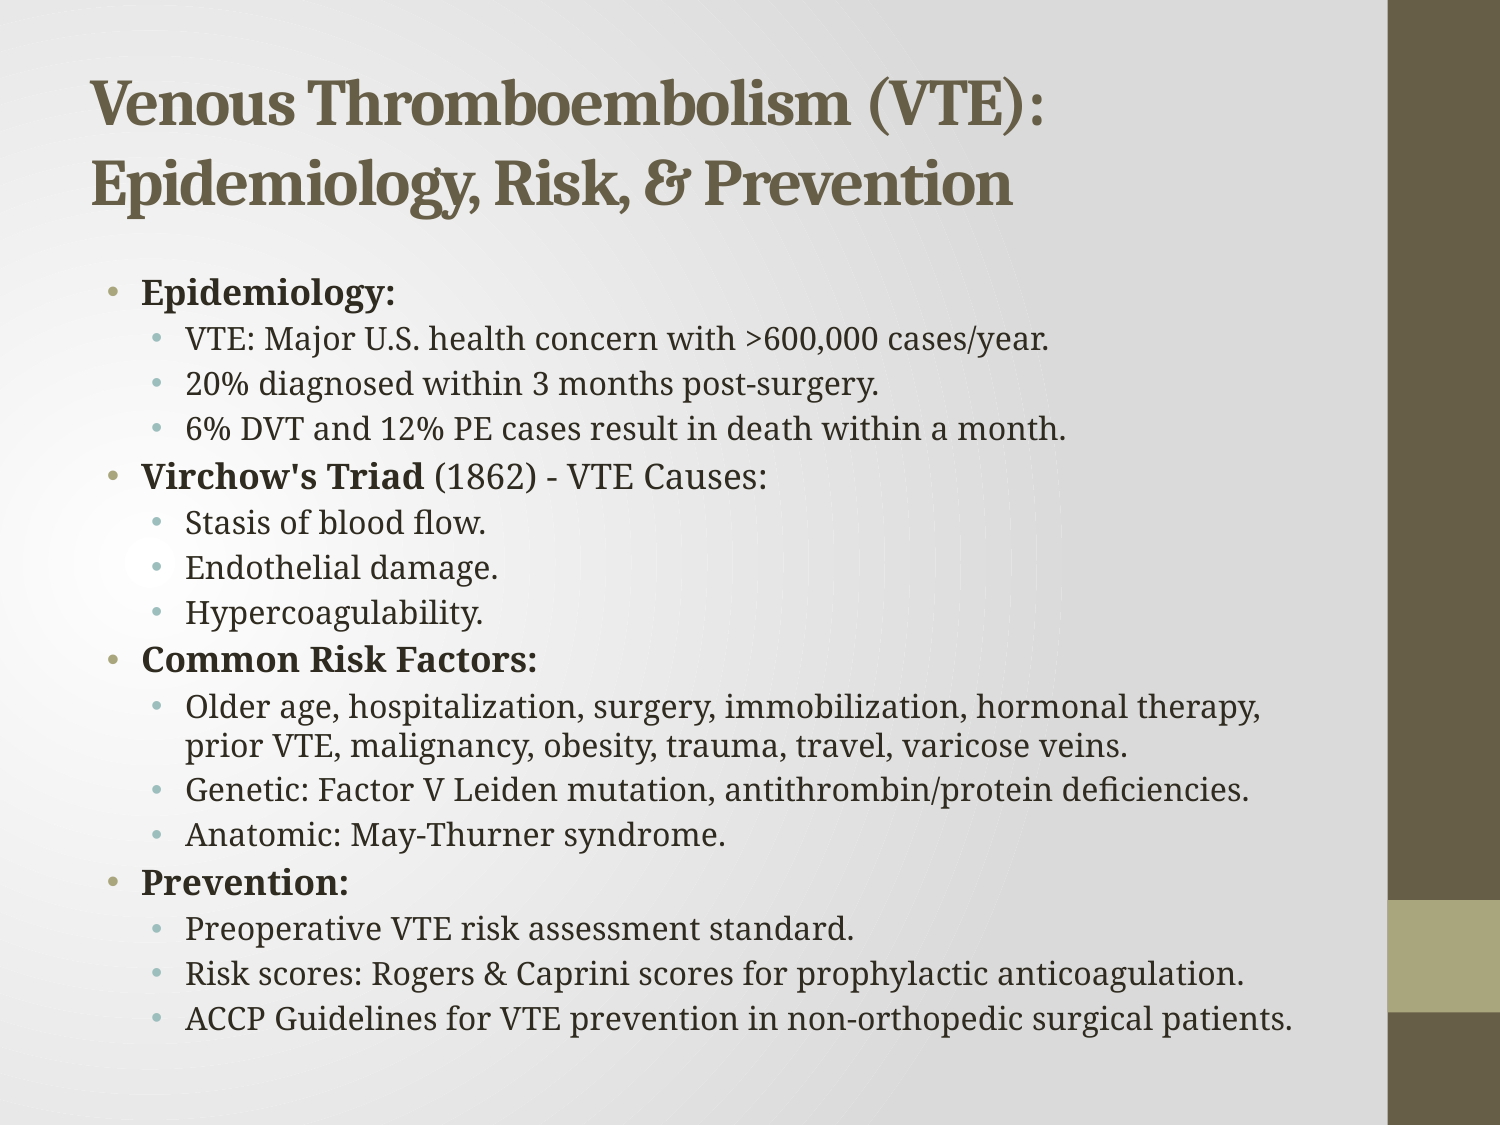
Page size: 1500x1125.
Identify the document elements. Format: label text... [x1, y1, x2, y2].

title Venous Thromboembolism (VTE): Epidemiology, Risk, & Prevention [75, 45, 1325, 233]
list Epidemiology: VTE: Major U.S. health concern with >600,000 cases/year. 20% diagnosed within 3 months post-surgery. 6% DVT and 12% PE cases result in death within a month. Virchow's Triad (1862) - VTE Causes: Stasis of blood flow. Endothelial damage. Hypercoagulability. Common Risk Factors: Older age, hospitalization, surgery, immobilization, hormonal therapy, prior VTE, malignancy, obesity, trauma, travel, varicose veins. Genetic: Factor V Leiden mutation, antithrombin/protein deficiencies. Anatomic: May-Thurner syndrome. Prevention: Preoperative VTE risk assessment standard. Risk scores: Rogers & Caprini scores for prophylactic anticoagulation. ACCP Guidelines for VTE prevention in non-orthopedic surgical patients. [75, 262, 1325, 1050]
